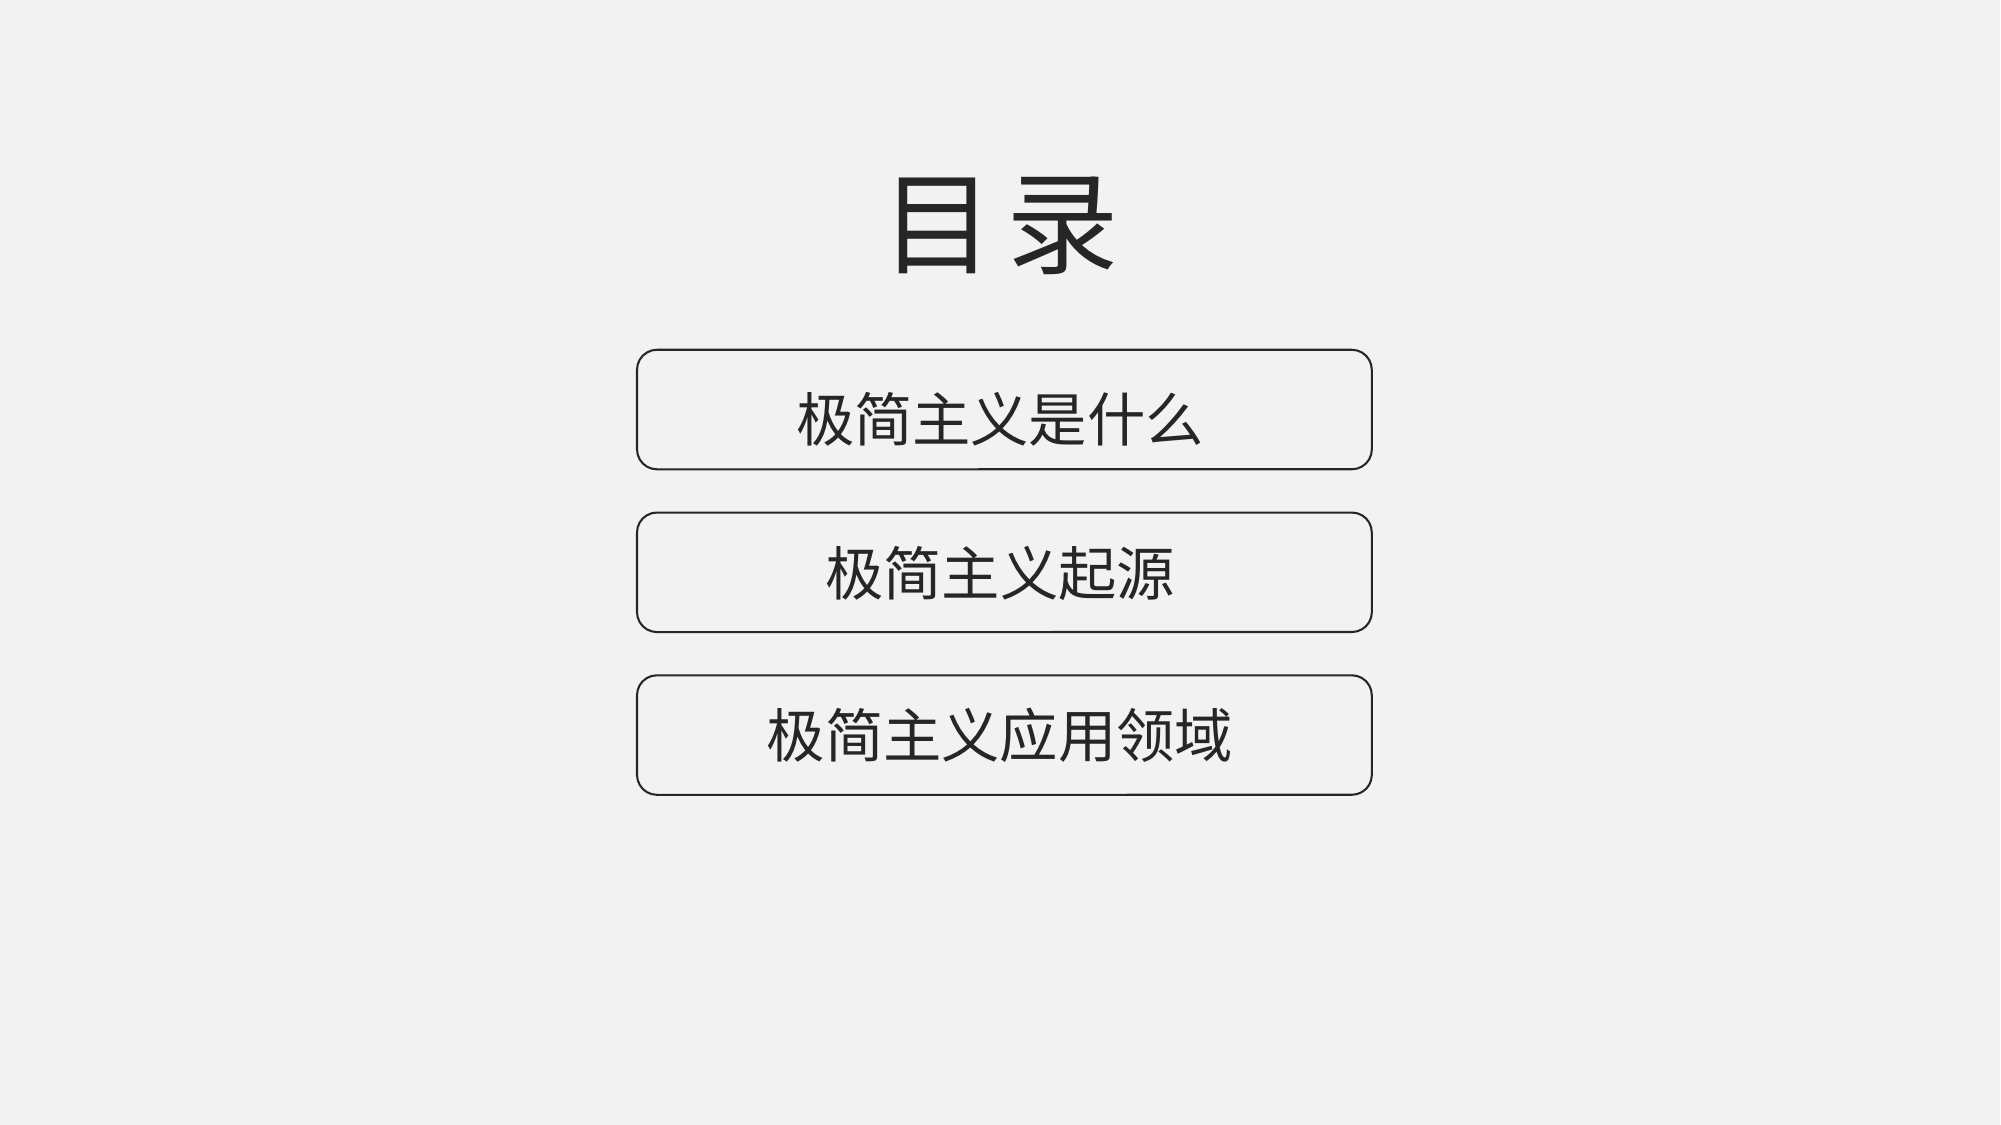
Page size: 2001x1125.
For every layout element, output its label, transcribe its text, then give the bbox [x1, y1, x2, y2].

text_box [635, 674, 1373, 796]
text_box 目录 [866, 145, 1134, 296]
text_box 极简主义起源 [810, 529, 1190, 615]
text_box 极简主义应用领域 [752, 692, 1248, 777]
text_box 极简主义是什么 [781, 375, 1219, 461]
text_box [635, 511, 1373, 634]
text_box [635, 348, 1373, 471]
